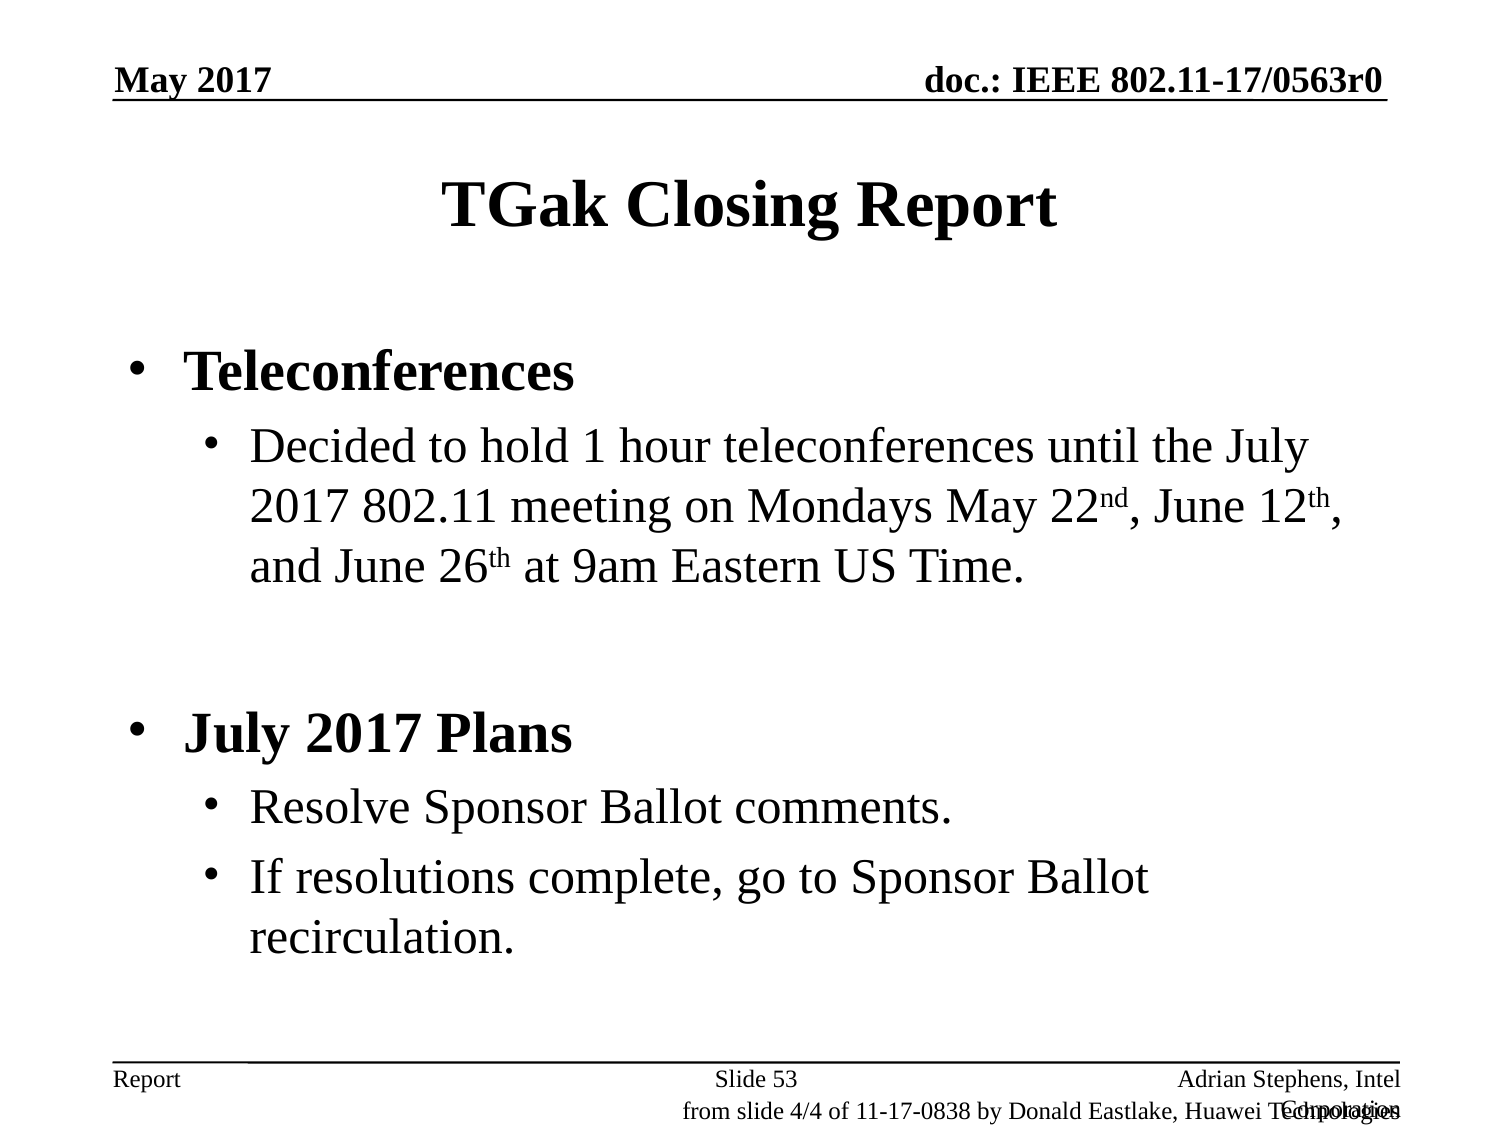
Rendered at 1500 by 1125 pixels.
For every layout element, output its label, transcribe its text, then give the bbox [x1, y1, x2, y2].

slide_number Slide 53 [711, 1061, 801, 1087]
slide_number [114, 54, 374, 101]
title TGak Closing Report [112, 112, 1388, 288]
footer Adrian Stephens, Intel Corporation [1066, 1061, 1402, 1087]
text_box from slide 4/4 of 11-17-0838 by Donald Eastlake, Huawei Technologies [343, 1087, 1417, 1125]
list Teleconferences Decided to hold 1 hour teleconferences until the July 2017 802.11 meeting on Mondays May 22nd, June 12th, and June 26th at 9am Eastern US Time. July 2017 Plans Resolve Sponsor Ballot comments. If resolutions complete, go to Sponsor Ballot recirculation. [112, 324, 1388, 1000]
